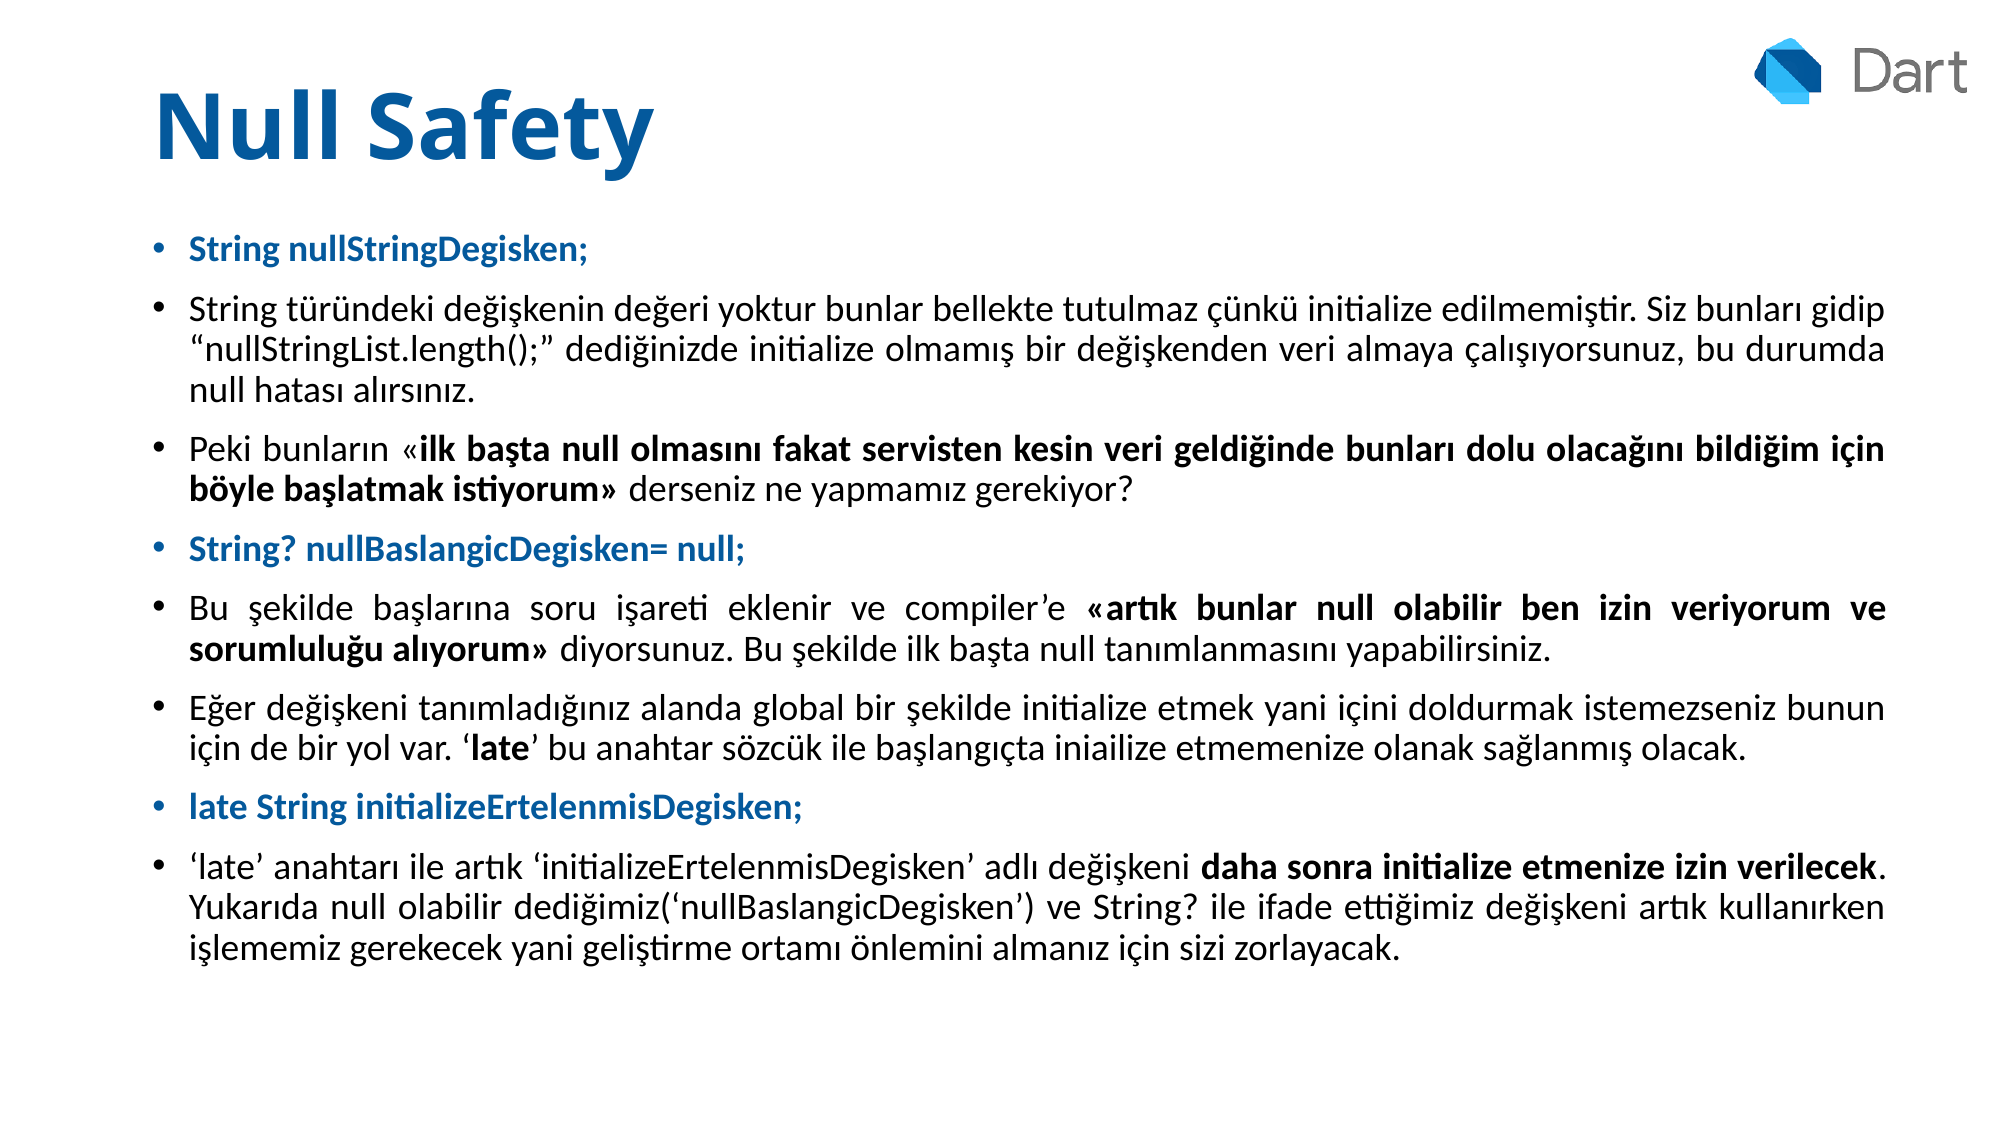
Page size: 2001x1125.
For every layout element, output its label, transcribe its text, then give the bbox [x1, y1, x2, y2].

title Null Safety [137, 59, 1863, 199]
picture [1749, 9, 1972, 133]
list String nullStringDegisken; String türündeki değişkenin değeri yoktur bunlar bellekte tutulmaz çünkü initialize edilmemiştir. Siz bunları gidip “nullStringList.length();” dediğinizde initialize olmamış bir değişkenden veri almaya çalışıyorsunuz, bu durumda null hatası alırsınız. Peki bunların «ilk başta null olmasını fakat servisten kesin veri geldiğinde bunları dolu olacağını bildiğim için böyle başlatmak istiyorum» derseniz ne yapmamız gerekiyor? String? nullBaslangicDegisken= null; Bu şekilde başlarına soru işareti eklenir ve compiler’e «artık bunlar null olabilir ben izin veriyorum ve sorumluluğu alıyorum» diyorsunuz. Bu şekilde ilk başta null tanımlanmasını yapabilirsiniz. Eğer değişkeni tanımladığınız alanda global bir şekilde initialize etmek yani içini doldurmak istemezseniz bunun için de bir yol var. ‘late’ bu anahtar sözcük ile başlangıçta iniailize etmemenize olanak sağlanmış olacak. late String initializeErtelenmisDegisken; ‘late’ anahtarı ile artık ‘initializeErtelenmisDegisken’ adlı değişkeni daha sonra initialize etmenize izin verilecek. Yukarıda null olabilir dediğimiz(‘nullBaslangicDegisken’) ve String? ile ifade ettiğimiz değişkeni artık kullanırken işlememiz gerekecek yani geliştirme ortamı önlemini almanız için sizi zorlayacak. [137, 222, 1903, 1014]
